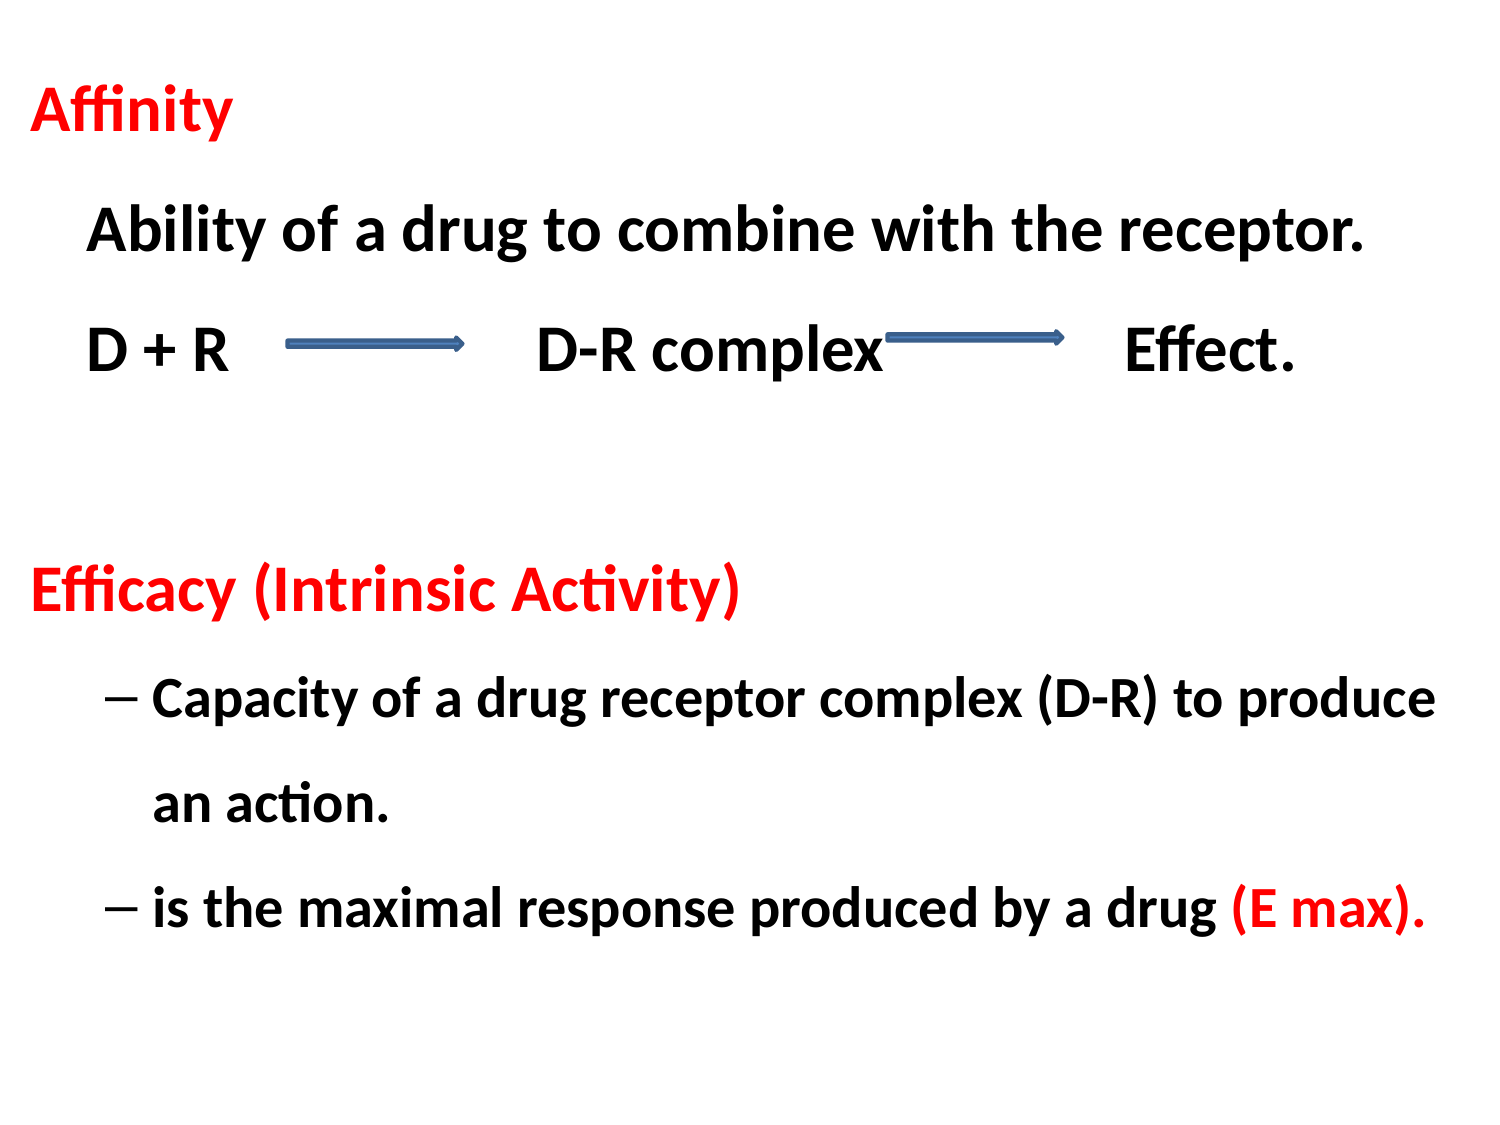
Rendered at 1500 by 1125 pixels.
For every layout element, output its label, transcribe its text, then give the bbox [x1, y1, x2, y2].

list Affinity Ability of a drug to combine with the receptor. D + R D-R complex Effect. Efficacy (Intrinsic Activity) Capacity of a drug receptor complex (D-R) to produce an action. is the maximal response produced by a drug (E max). [15, 16, 1488, 1076]
text_box [285, 335, 465, 352]
text_box [885, 329, 1065, 346]
